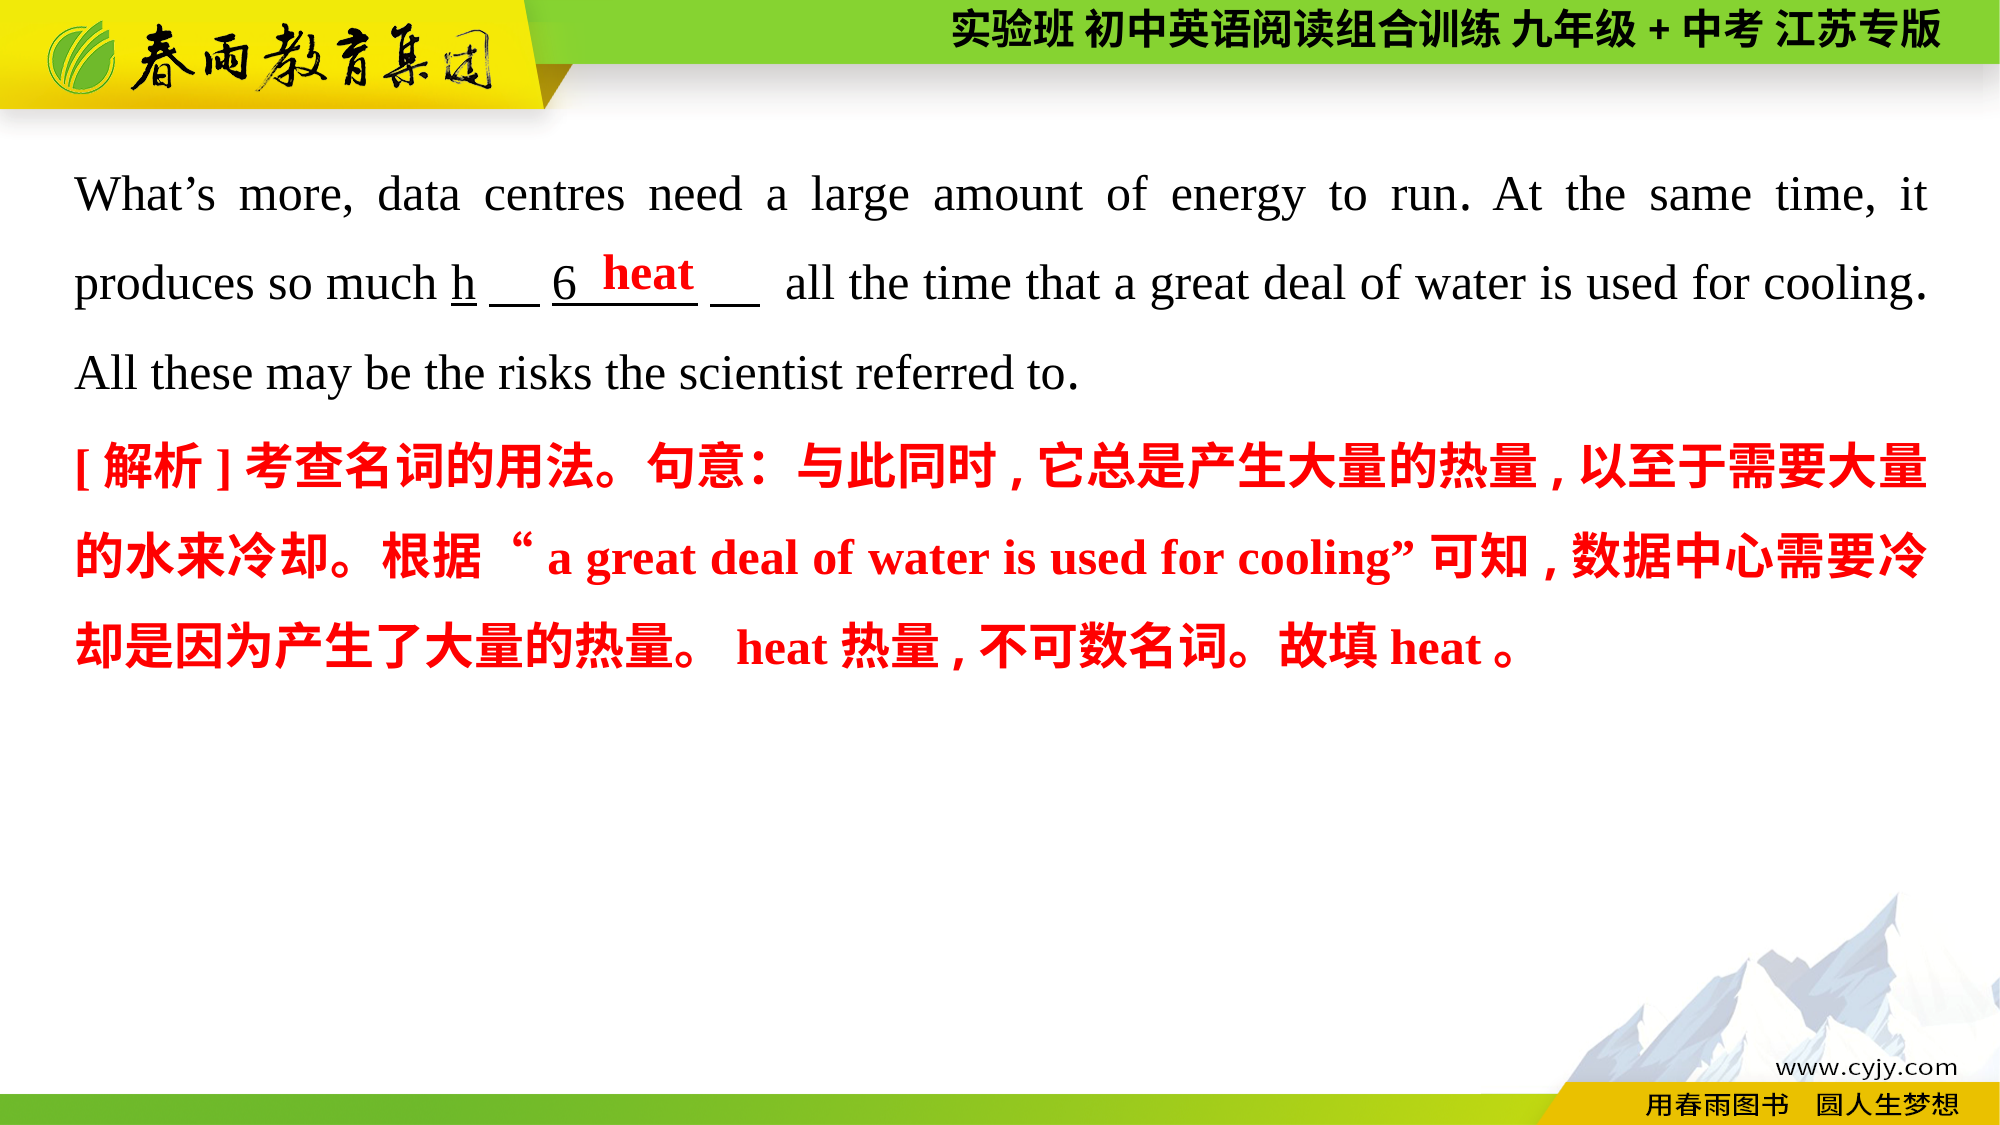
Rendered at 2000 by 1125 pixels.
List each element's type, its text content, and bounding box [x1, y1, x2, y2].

list What’s more, data centres need a large amount of energy to run. At the same time, it produces so much h 6 all the time that a great deal of water is used for cooling. All these may be the risks the scientist referred to. [59, 122, 1944, 397]
text_box [解析]考查名词的用法。句意：与此同时,它总是产生大量的热量,以至于需要大量的水来冷却。根据“a great deal of water is used for cooling”可知,数据中心需要冷却是因为产生了大量的热量。heat热量,不可数名词。故填heat。 [59, 397, 1944, 683]
text_box heat [587, 231, 709, 307]
picture [0, 0, 2000, 1125]
